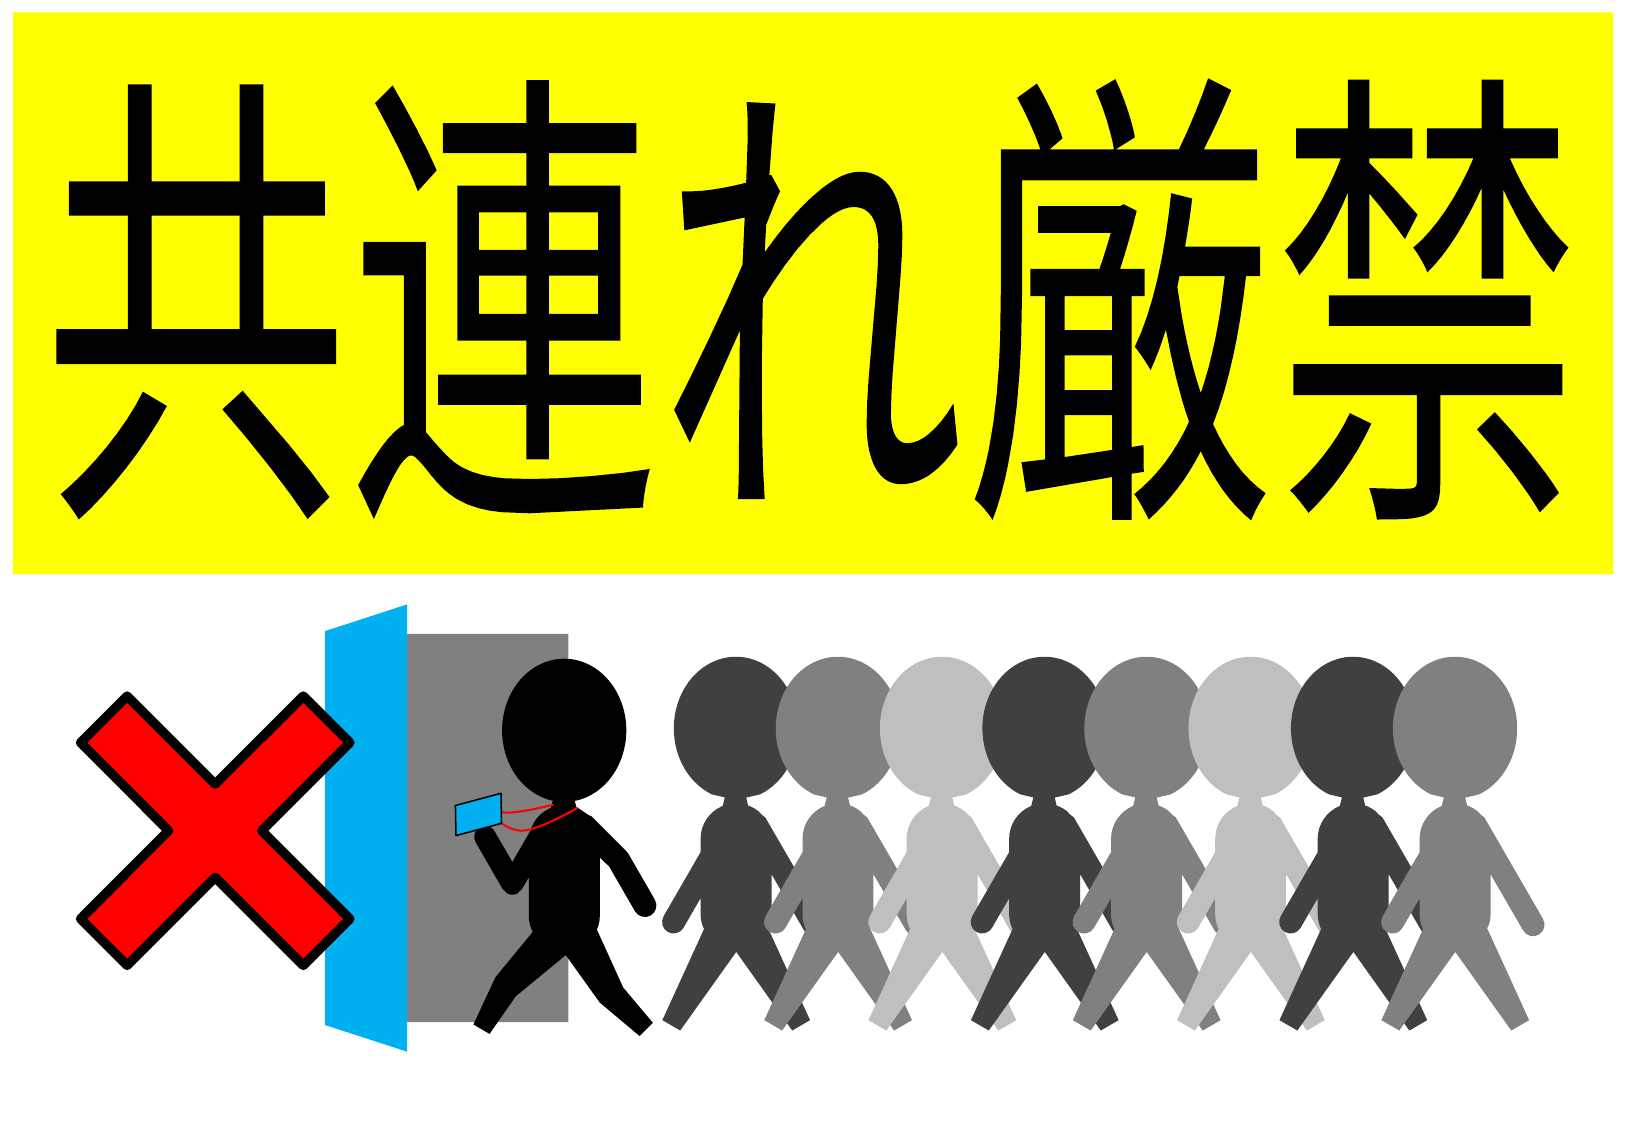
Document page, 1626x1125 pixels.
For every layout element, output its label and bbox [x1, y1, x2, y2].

text_box [324, 604, 1545, 1052]
text_box [11, 10, 1615, 576]
text_box [78, 693, 319, 968]
